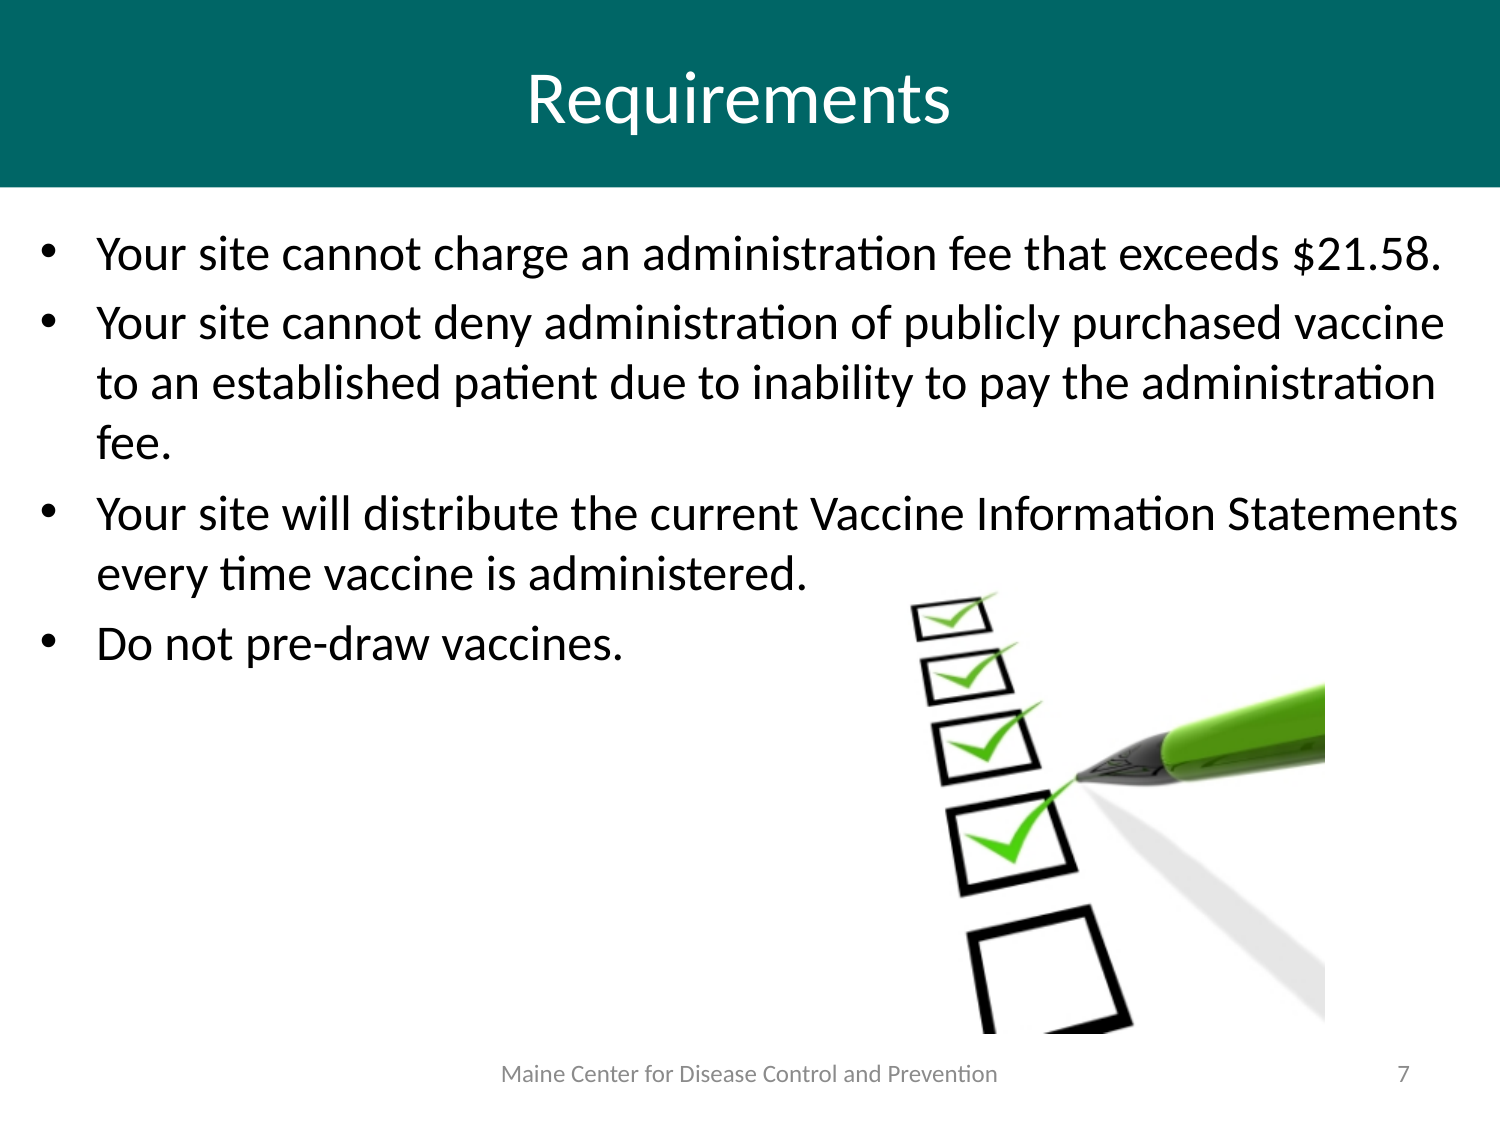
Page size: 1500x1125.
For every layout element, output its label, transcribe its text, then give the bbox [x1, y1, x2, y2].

footer Maine Center for Disease Control and Prevention [450, 1042, 1050, 1103]
title Requirements [0, 0, 1500, 188]
slide_number 7 [1074, 1042, 1425, 1103]
picture [825, 582, 1325, 1034]
list Your site cannot charge an administration fee that exceeds $21.58. Your site cannot deny administration of publicly purchased vaccine to an established patient due to inability to pay the administration fee. Your site will distribute the current Vaccine Information Statements every time vaccine is administered. Do not pre-draw vaccines. [24, 212, 1475, 1025]
